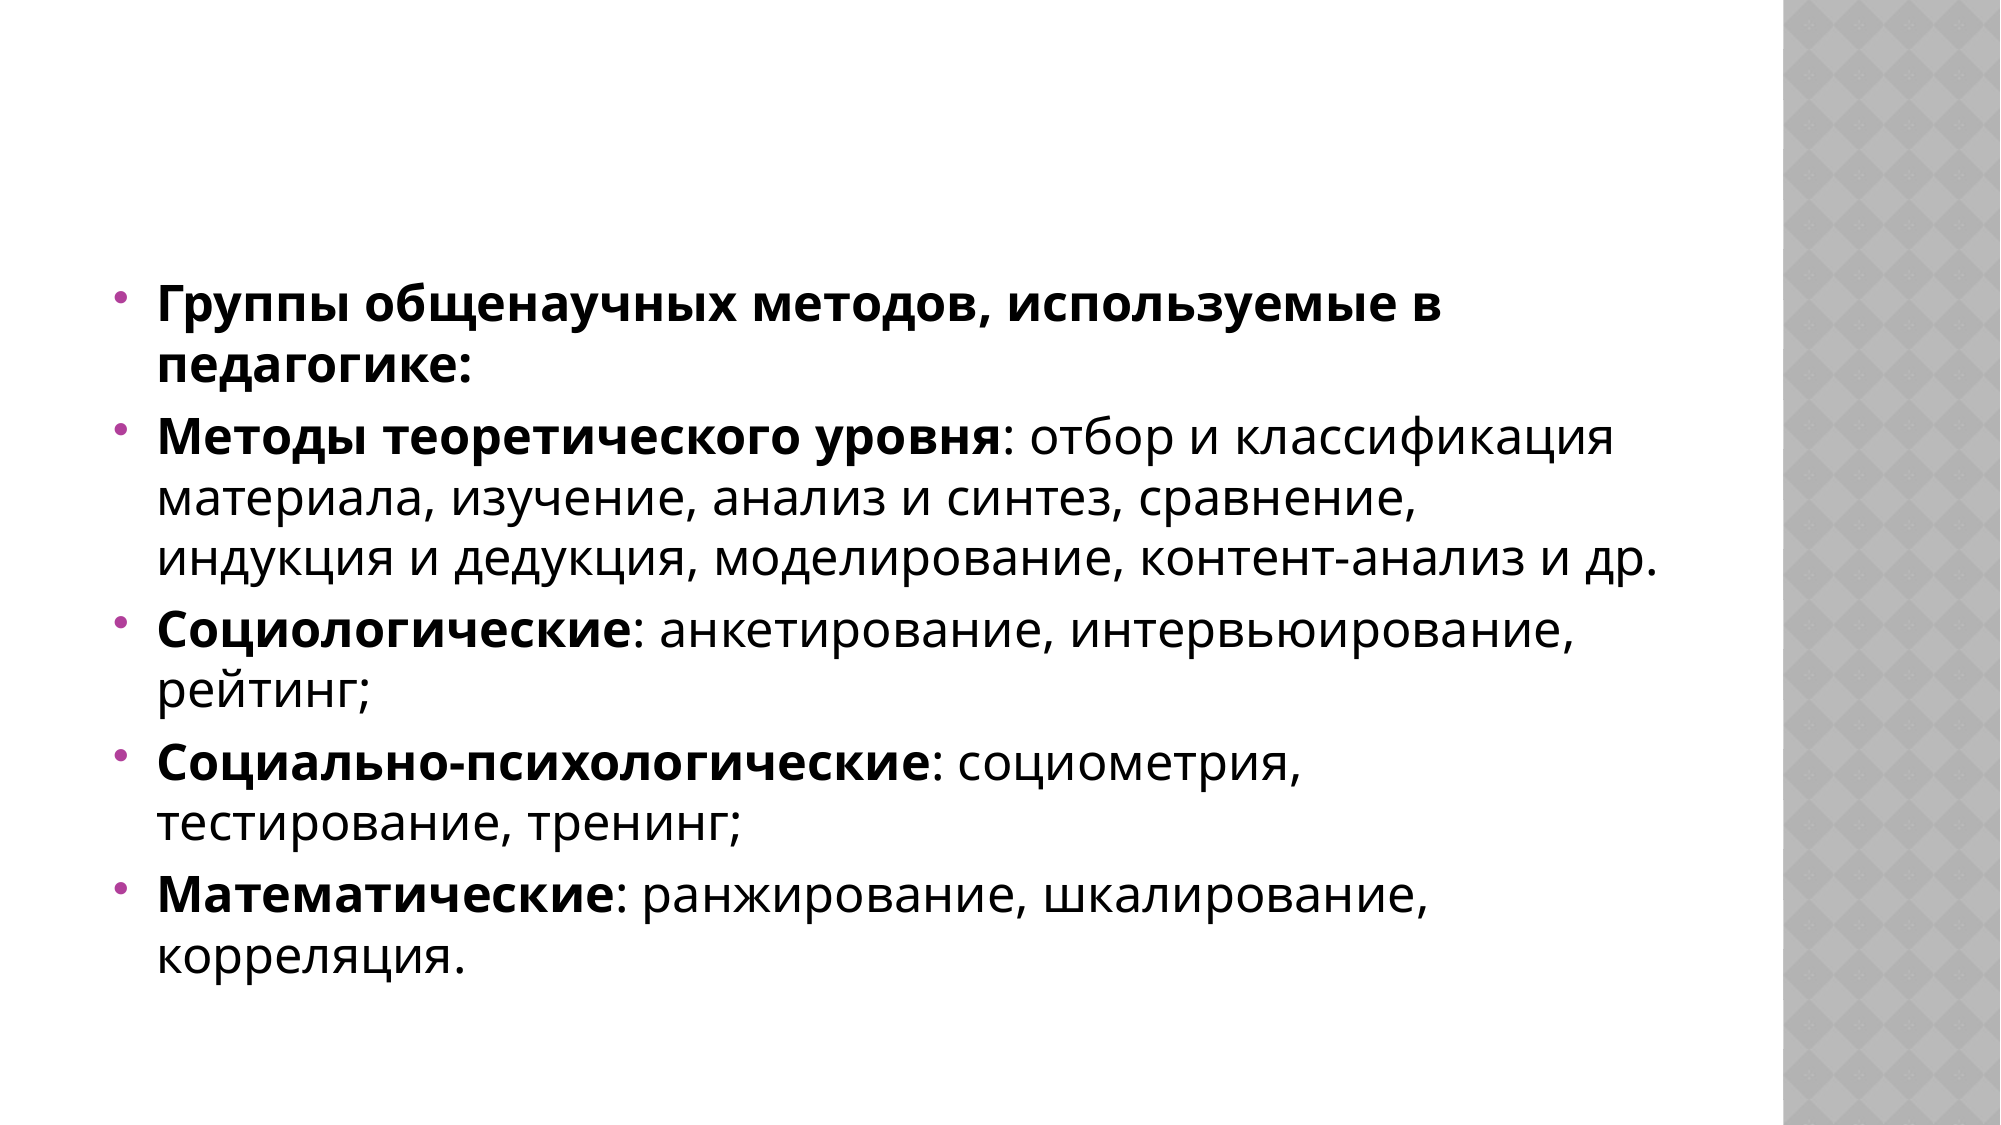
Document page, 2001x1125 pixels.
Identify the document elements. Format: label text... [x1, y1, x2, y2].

list Группы общенаучных методов, используемые в педагогике: Методы теоретического уровня: отбор и классификация материала, изучение, анализ и синтез, сравнение, индукция и дедукция, моделирование, контент-анализ и др. Социологические: анкетирование, интервьюирование, рейтинг; Социально-психологические: социометрия, тестирование, тренинг; Математические: ранжирование, шкалирование, корреляция. [99, 264, 1684, 1059]
